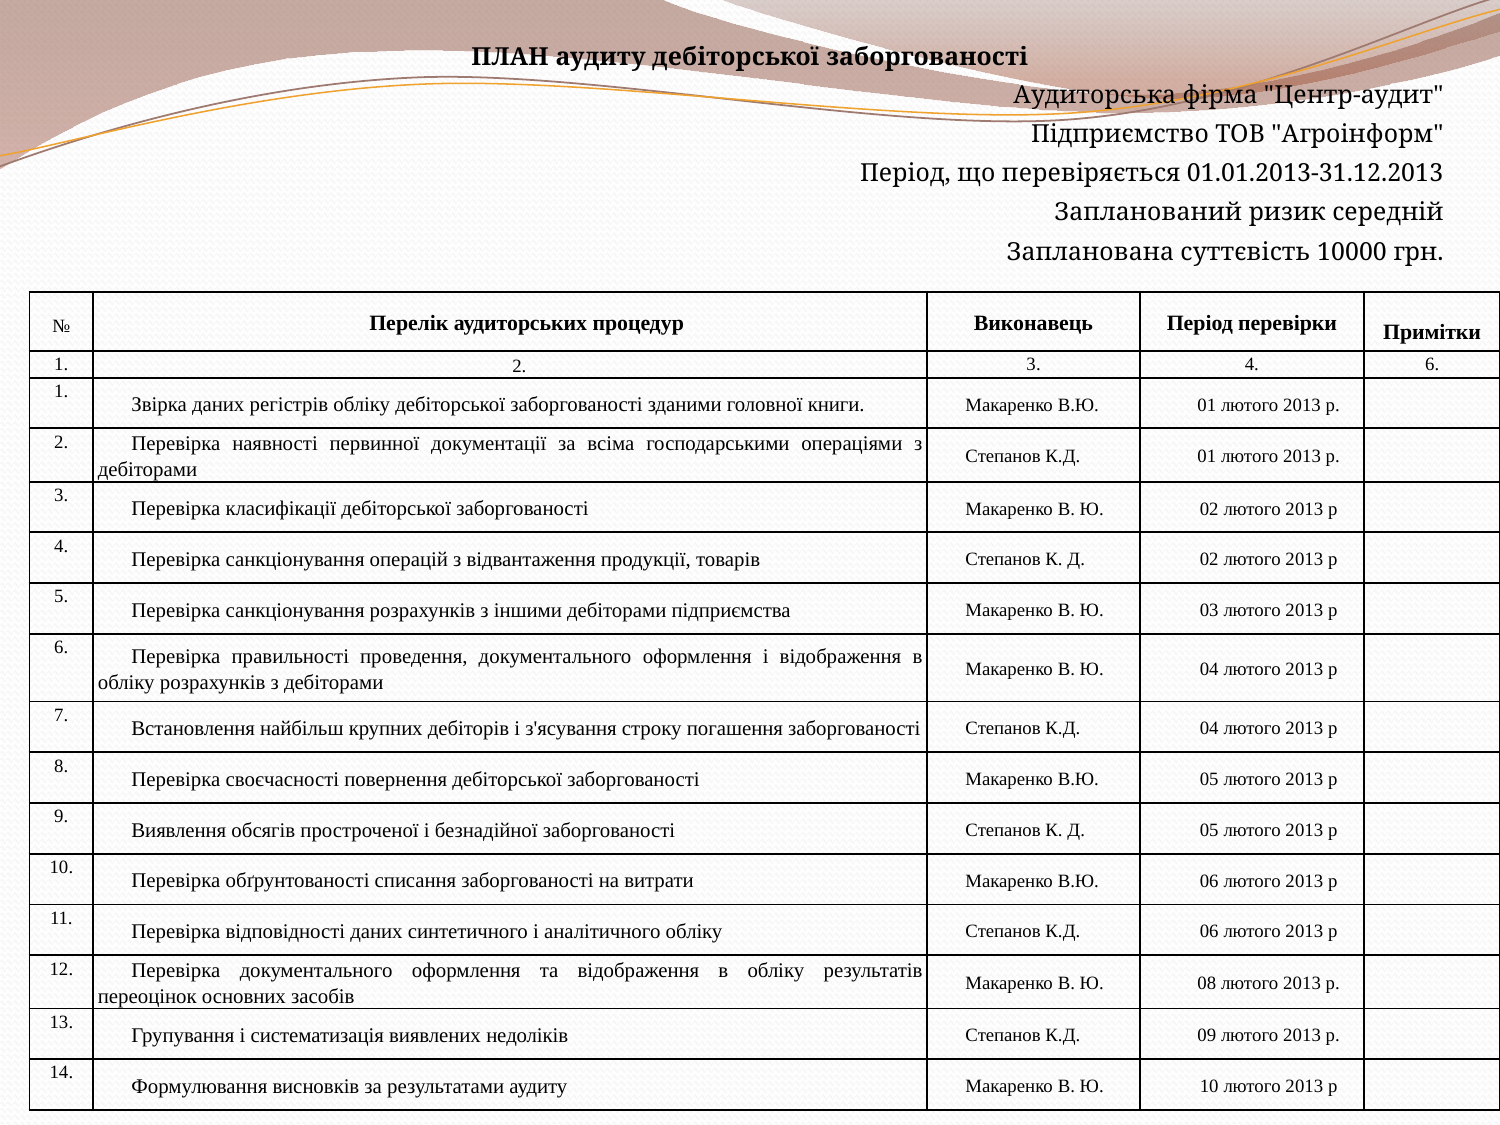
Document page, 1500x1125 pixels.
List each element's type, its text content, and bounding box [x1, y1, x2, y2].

table_cell 09 лютого 2013 р. [1141, 1009, 1363, 1058]
table_cell 7. [30, 702, 92, 751]
table_header Примітки [1365, 293, 1499, 350]
table_cell 4. [30, 533, 92, 582]
table_cell 04 лютого 2013 р [1141, 702, 1363, 751]
table_cell 3. [30, 483, 92, 531]
table_cell Перевірка наявності первинної документації за всіма господарськими операціями з дебіторами [94, 429, 926, 481]
table_cell Формулювання висновків за результатами аудиту [94, 1060, 926, 1109]
table_header Перелік аудиторських процедур [94, 293, 926, 350]
table_cell Степанов К. Д. [928, 533, 1139, 582]
table_cell Степанов К.Д. [928, 702, 1139, 751]
table_cell [1365, 429, 1499, 481]
table_cell Макаренко В. Ю. [928, 635, 1139, 701]
table_cell 8. [30, 753, 92, 802]
text_box ПЛАН аудиту дебіторської заборгованості Аудиторська фірма "Центр-аудит" Підприємство TOB "Агроінформ" Період, що перевіряється 01.01.2013-31.12.2013 Запланований ризик середній Запланована суттєвість 10000 грн. [41, 30, 1459, 279]
table_cell Перевірка правильності проведення, документального оформлення і відображення в обліку розрахунків з дебіторами [94, 635, 926, 701]
table_cell Виявлення обсягів простроченої і безнадійної заборгованості [94, 804, 926, 853]
table_cell [1365, 635, 1499, 701]
table_cell 9. [30, 804, 92, 853]
table_header № [30, 293, 92, 350]
table_header Період перевірки [1141, 293, 1363, 350]
table_cell Степанов К.Д. [928, 905, 1139, 954]
table_cell 6. [30, 635, 92, 701]
table_cell Макаренко В.Ю. [928, 379, 1139, 427]
table_cell Перевірка санкціонування розрахунків з іншими дебіторами підприємства [94, 584, 926, 633]
table_cell 03 лютого 2013 р [1141, 584, 1363, 633]
table_cell Степанов К.Д. [928, 429, 1139, 481]
table_header Виконавець [928, 293, 1139, 350]
table_cell Макаренко В. Ю. [928, 956, 1139, 1008]
table_cell [1365, 855, 1499, 904]
table_cell 3. [928, 352, 1139, 377]
table_cell [1365, 804, 1499, 853]
table_cell Степанов К. Д. [928, 804, 1139, 853]
table_cell 12. [30, 956, 92, 1008]
table_cell 05 лютого 2013 р [1141, 804, 1363, 853]
table_cell 02 лютого 2013 р [1141, 483, 1363, 531]
table_cell Групування і систематизація виявлених недоліків [94, 1009, 926, 1058]
table_cell 14. [30, 1060, 92, 1109]
table_cell [1365, 905, 1499, 954]
table_cell 2. [94, 352, 926, 377]
table_cell 2. [30, 429, 92, 481]
table_cell 10. [30, 855, 92, 904]
table_cell Макаренко В.Ю. [928, 855, 1139, 904]
table_cell 5. [30, 584, 92, 633]
table_cell 02 лютого 2013 р [1141, 533, 1363, 582]
table_cell Перевірка обґрунтованості списання заборгованості на витрати [94, 855, 926, 904]
table_cell Перевірка документального оформлення та відображення в обліку результатів переоцінок основних засобів [94, 956, 926, 1008]
table_cell 1. [30, 379, 92, 427]
table_cell 11. [30, 905, 92, 954]
table_cell Перевірка санкціонування операцій з відвантаження продукції, товарів [94, 533, 926, 582]
table_cell 01 лютого 2013 р. [1141, 429, 1363, 481]
table_cell [1365, 533, 1499, 582]
table_cell [1365, 1060, 1499, 1109]
table_cell 6. [1365, 352, 1499, 377]
table_cell [1365, 956, 1499, 1008]
table_cell [1365, 753, 1499, 802]
table_cell Макаренко В. Ю. [928, 584, 1139, 633]
table_cell 08 лютого 2013 р. [1141, 956, 1363, 1008]
table_cell 4. [1141, 352, 1363, 377]
table_cell [1365, 702, 1499, 751]
table_cell Степанов К.Д. [928, 1009, 1139, 1058]
table_cell Перевірка відповідності даних синтетичного і аналітичного обліку [94, 905, 926, 954]
table_cell Перевірка своєчасності повернення дебіторської заборгованості [94, 753, 926, 802]
table_cell Макаренко В.Ю. [928, 753, 1139, 802]
table_cell Макаренко В. Ю. [928, 1060, 1139, 1109]
table_cell Звірка даних регістрів обліку дебіторської заборгованості зданими головної книги. [94, 379, 926, 427]
table_cell 06 лютого 2013 р [1141, 855, 1363, 904]
table_cell 01 лютого 2013 р. [1141, 379, 1363, 427]
table_cell Встановлення найбільш крупних дебіторів і з'ясування строку погашення заборгованості [94, 702, 926, 751]
table_cell [1365, 483, 1499, 531]
table_cell [1365, 379, 1499, 427]
table_cell 13. [30, 1009, 92, 1058]
table_cell 10 лютого 2013 р [1141, 1060, 1363, 1109]
table_cell 04 лютого 2013 р [1141, 635, 1363, 701]
table_cell 1. [30, 352, 92, 377]
table_cell Перевірка класифікації дебіторської заборгованості [94, 483, 926, 531]
table_cell Макаренко В. Ю. [928, 483, 1139, 531]
table_cell 05 лютого 2013 р [1141, 753, 1363, 802]
table_cell 06 лютого 2013 р [1141, 905, 1363, 954]
table_cell [1365, 584, 1499, 633]
table_cell [1365, 1009, 1499, 1058]
